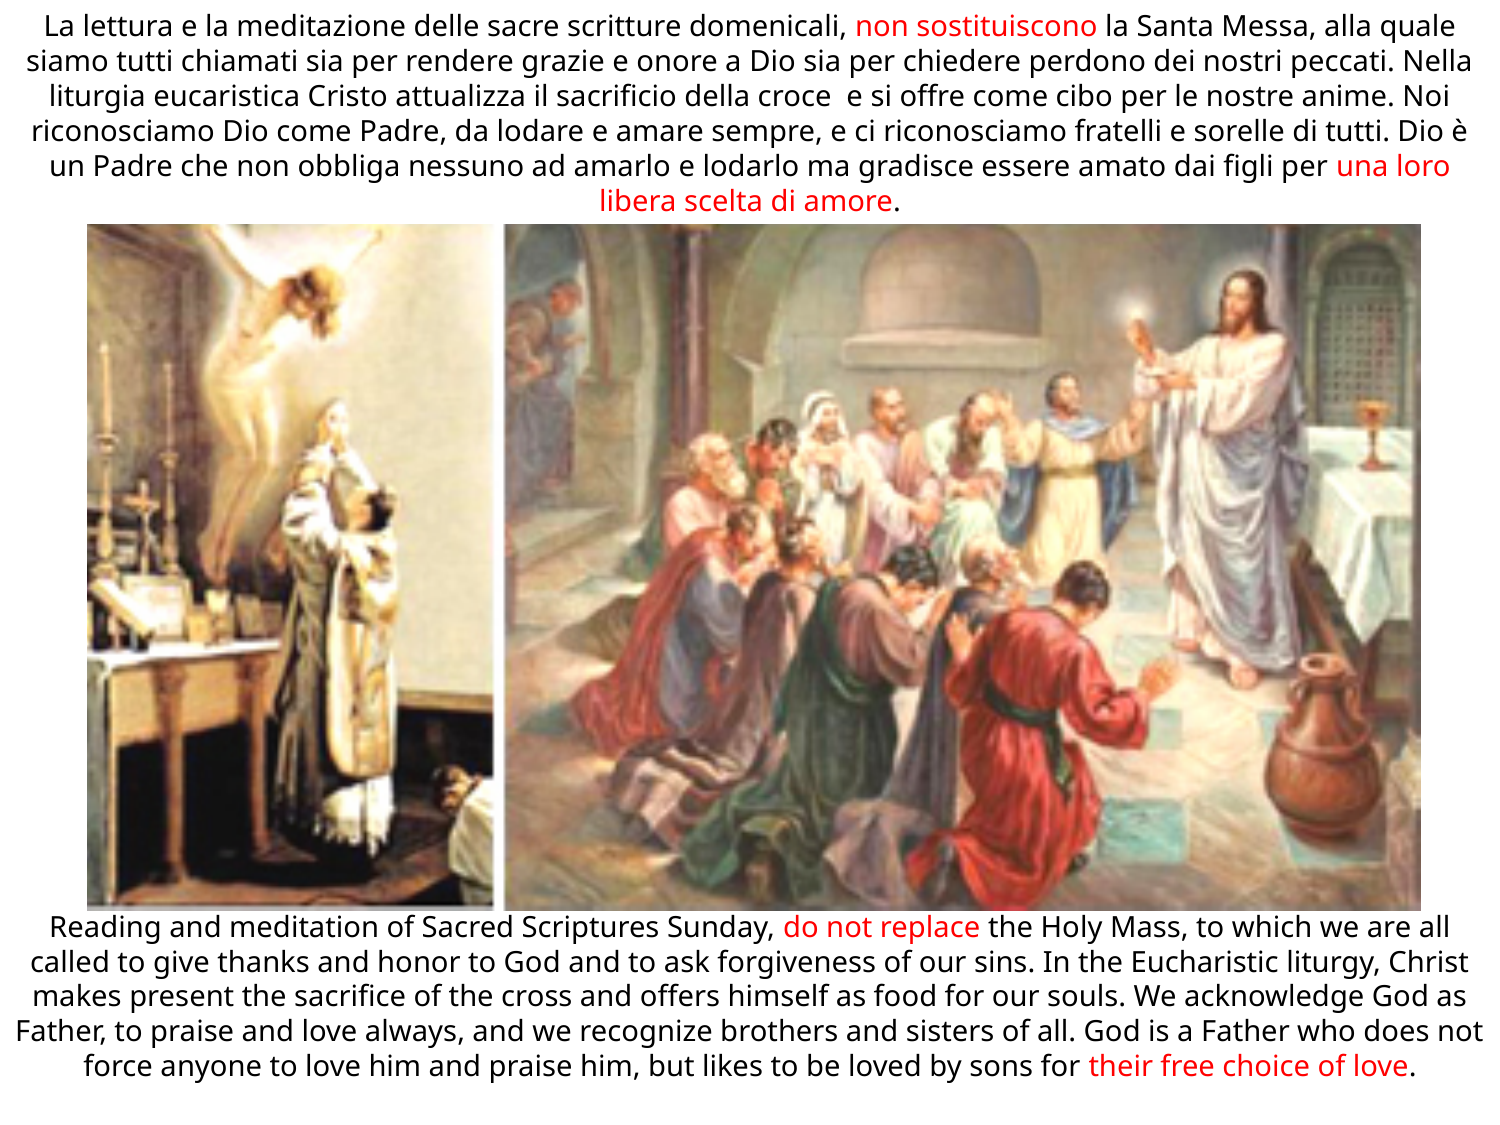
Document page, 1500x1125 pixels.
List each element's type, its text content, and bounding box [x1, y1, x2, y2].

text_box La lettura e la meditazione delle sacre scritture domenicali, non sostituiscono la Santa Messa, alla quale siamo tutti chiamati sia per rendere grazie e onore a Dio sia per chiedere perdono dei nostri peccati. Nella liturgia eucaristica Cristo attualizza il sacrificio della croce e si offre come cibo per le nostre anime. Noi riconosciamo Dio come Padre, da lodare e amare sempre, e ci riconosciamo fratelli e sorelle di tutti. Dio è un Padre che non obbliga nessuno ad amarlo e lodarlo ma gradisce essere amato dai figli per una loro libera scelta di amore. [0, 0, 1500, 260]
text_box Reading and meditation of Sacred Scriptures Sunday, do not replace the Holy Mass, to which we are all called to give thanks and honor to God and to ask forgiveness of our sins. In the Eucharistic liturgy, Christ makes present the sacrifice of the cross and offers himself as food for our souls. We acknowledge God as Father, to praise and love always, and we recognize brothers and sisters of all. God is a Father who does not force anyone to love him and praise him, but likes to be loved by sons for their free choice of love. [0, 900, 1500, 1090]
picture [87, 224, 1421, 911]
